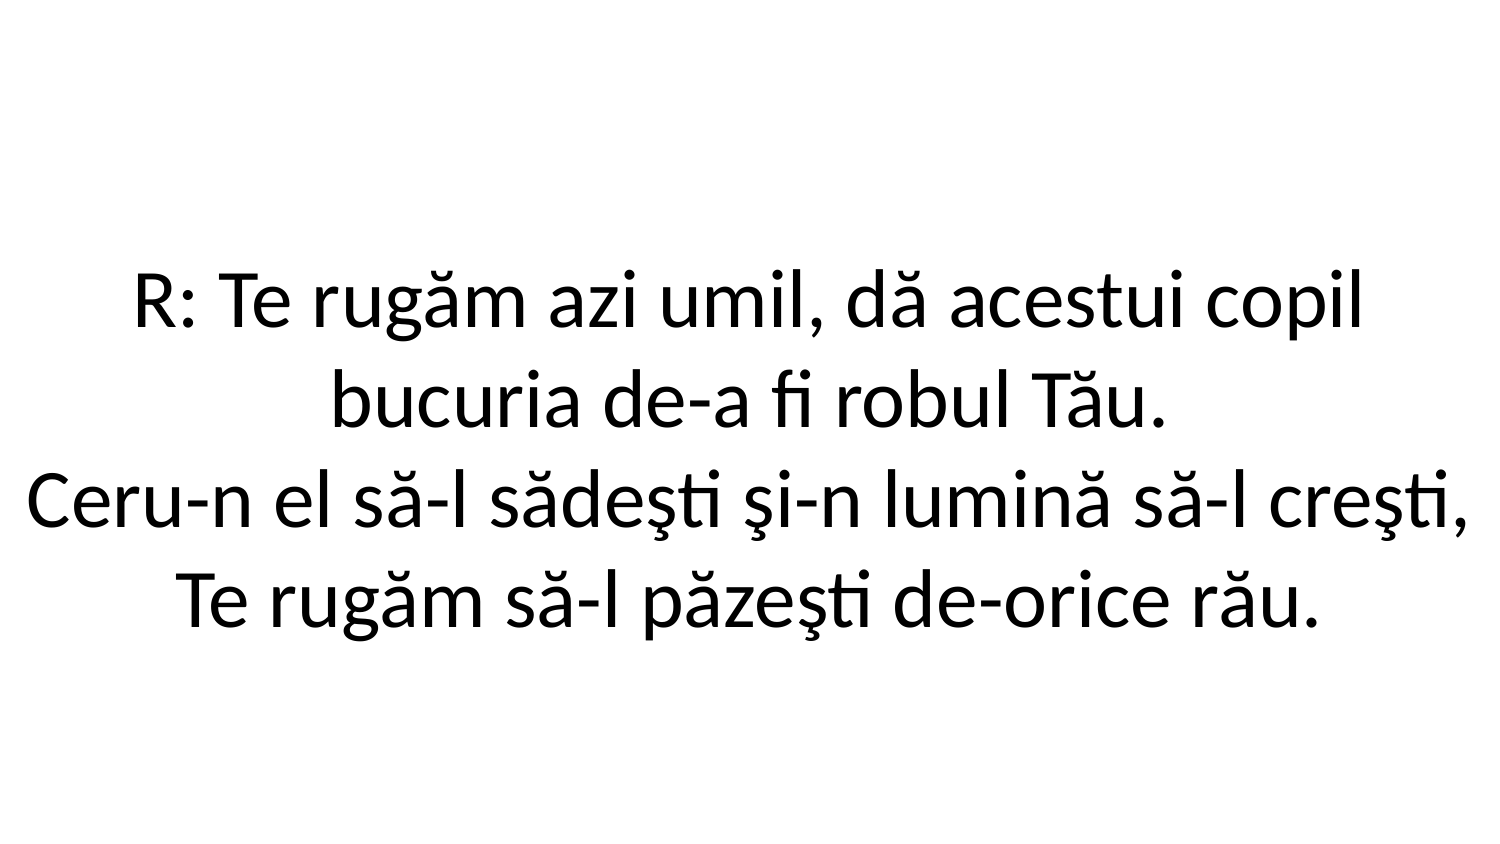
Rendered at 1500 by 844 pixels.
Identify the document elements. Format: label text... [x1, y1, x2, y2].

text_box R: Te rugăm azi umil, dă acestui copil bucuria de-a fi robul Tău. Ceru-n el să-l sădeşti şi-n lumină să-l creşti, Te rugăm să-l păzeşti de-orice rău. [12, 192, 1488, 652]
